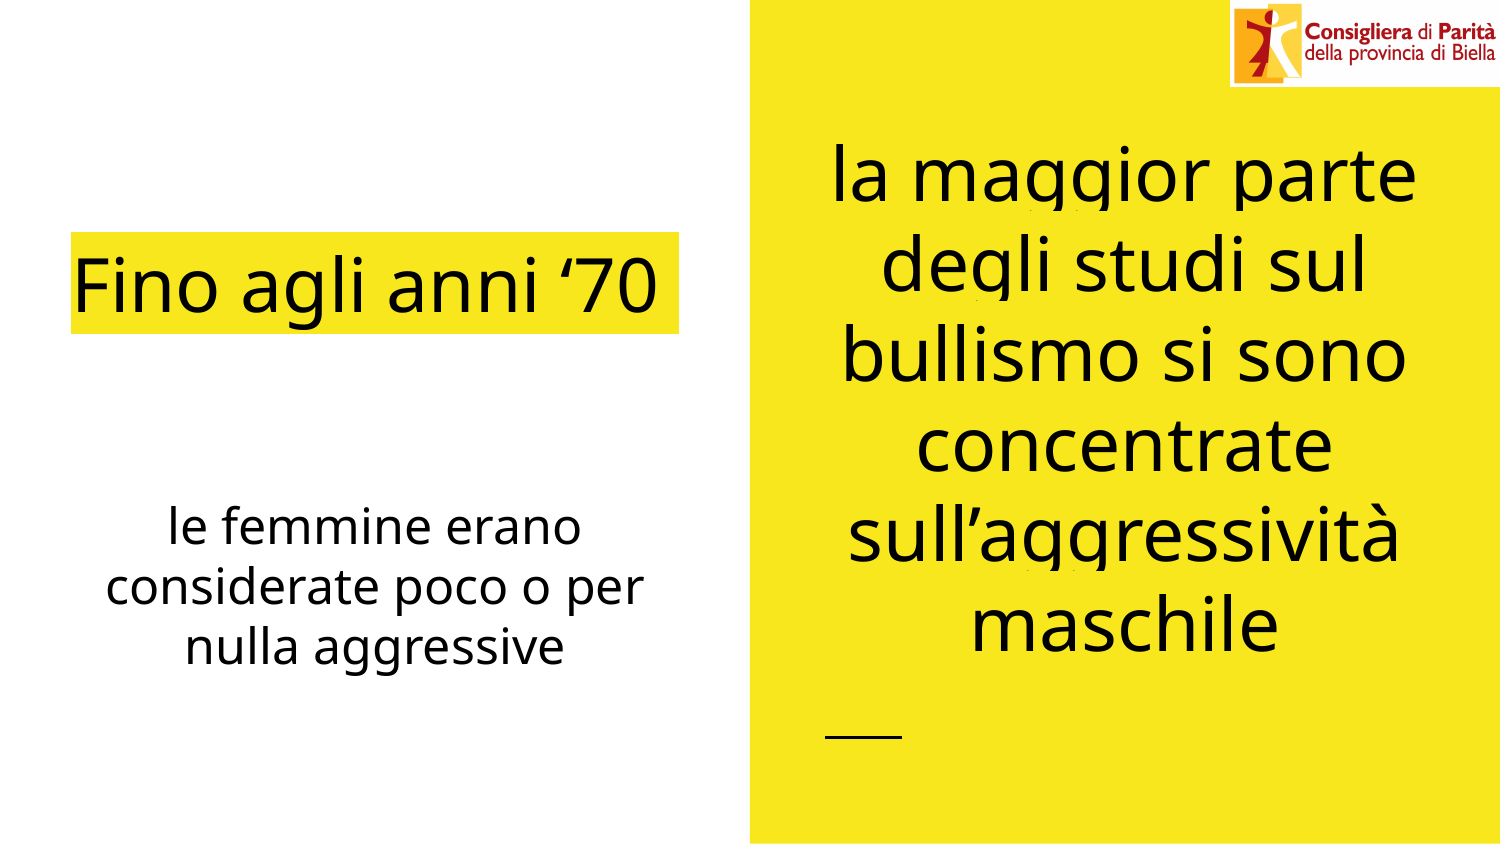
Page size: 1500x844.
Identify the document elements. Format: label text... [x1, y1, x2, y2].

subtitle le femmine erano considerate poco o per nulla aggressive [43, 479, 708, 700]
picture [1230, 0, 1500, 88]
list la maggior parte degli studi sul bullismo si sono concentrate sull’aggressività maschile [810, 118, 1440, 725]
title Fino agli anni ‘70 [43, 49, 708, 343]
